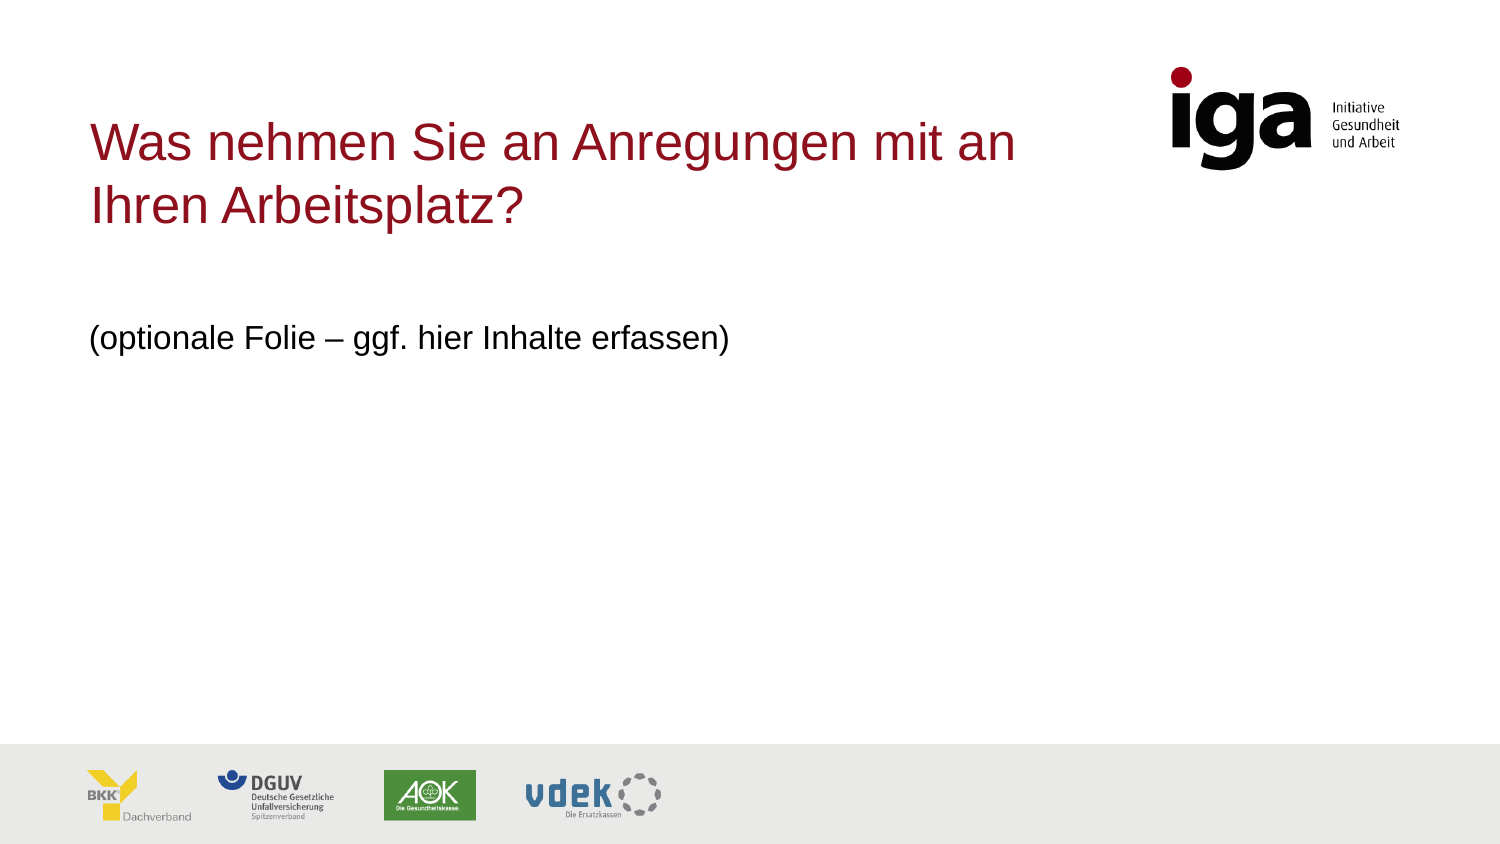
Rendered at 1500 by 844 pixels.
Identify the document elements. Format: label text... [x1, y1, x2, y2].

title Was nehmen Sie an Anregungen mit an Ihren Arbeitsplatz? [75, 100, 1078, 272]
list (optionale Folie – ggf. hier Inhalte erfassen) [73, 308, 1424, 641]
